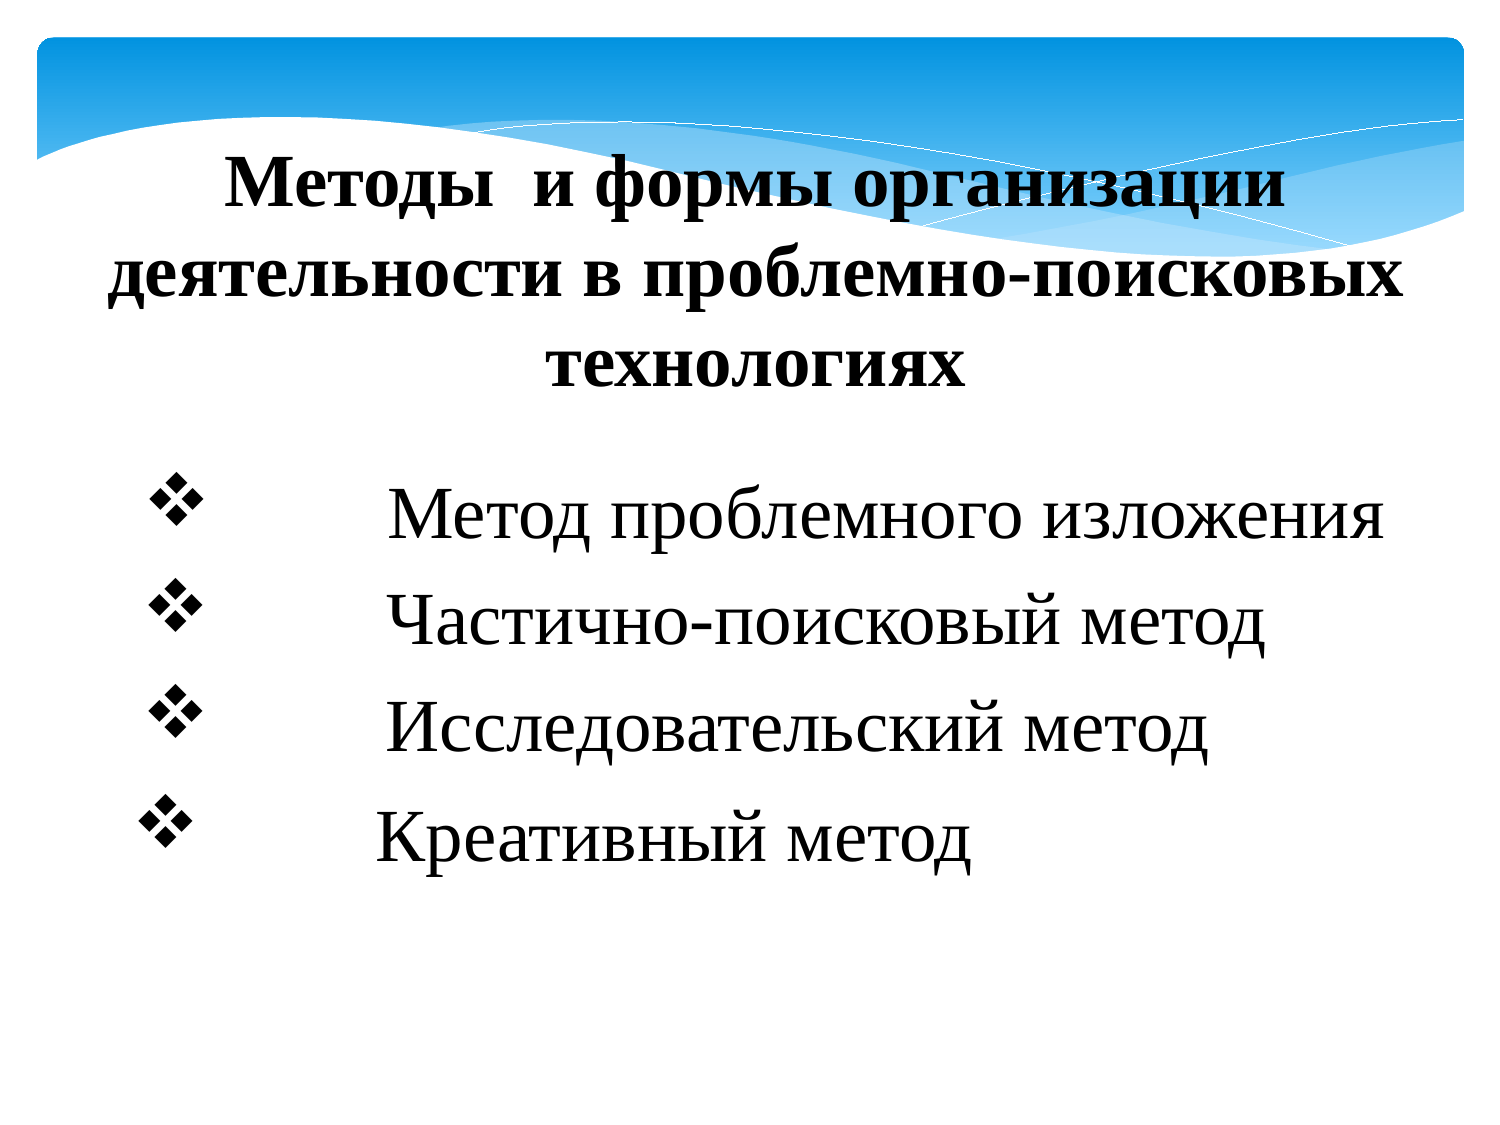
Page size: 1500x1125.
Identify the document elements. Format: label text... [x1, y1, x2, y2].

text_box Методы и формы организации деятельности в проблемно-поисковых технологиях [41, 124, 1471, 410]
text_box Метод проблемного изложения [128, 455, 1419, 561]
text_box Исследовательский метод [127, 668, 1226, 774]
text_box Частично-поисковый метод [127, 561, 1283, 667]
text_box Креативный метод [117, 778, 988, 884]
